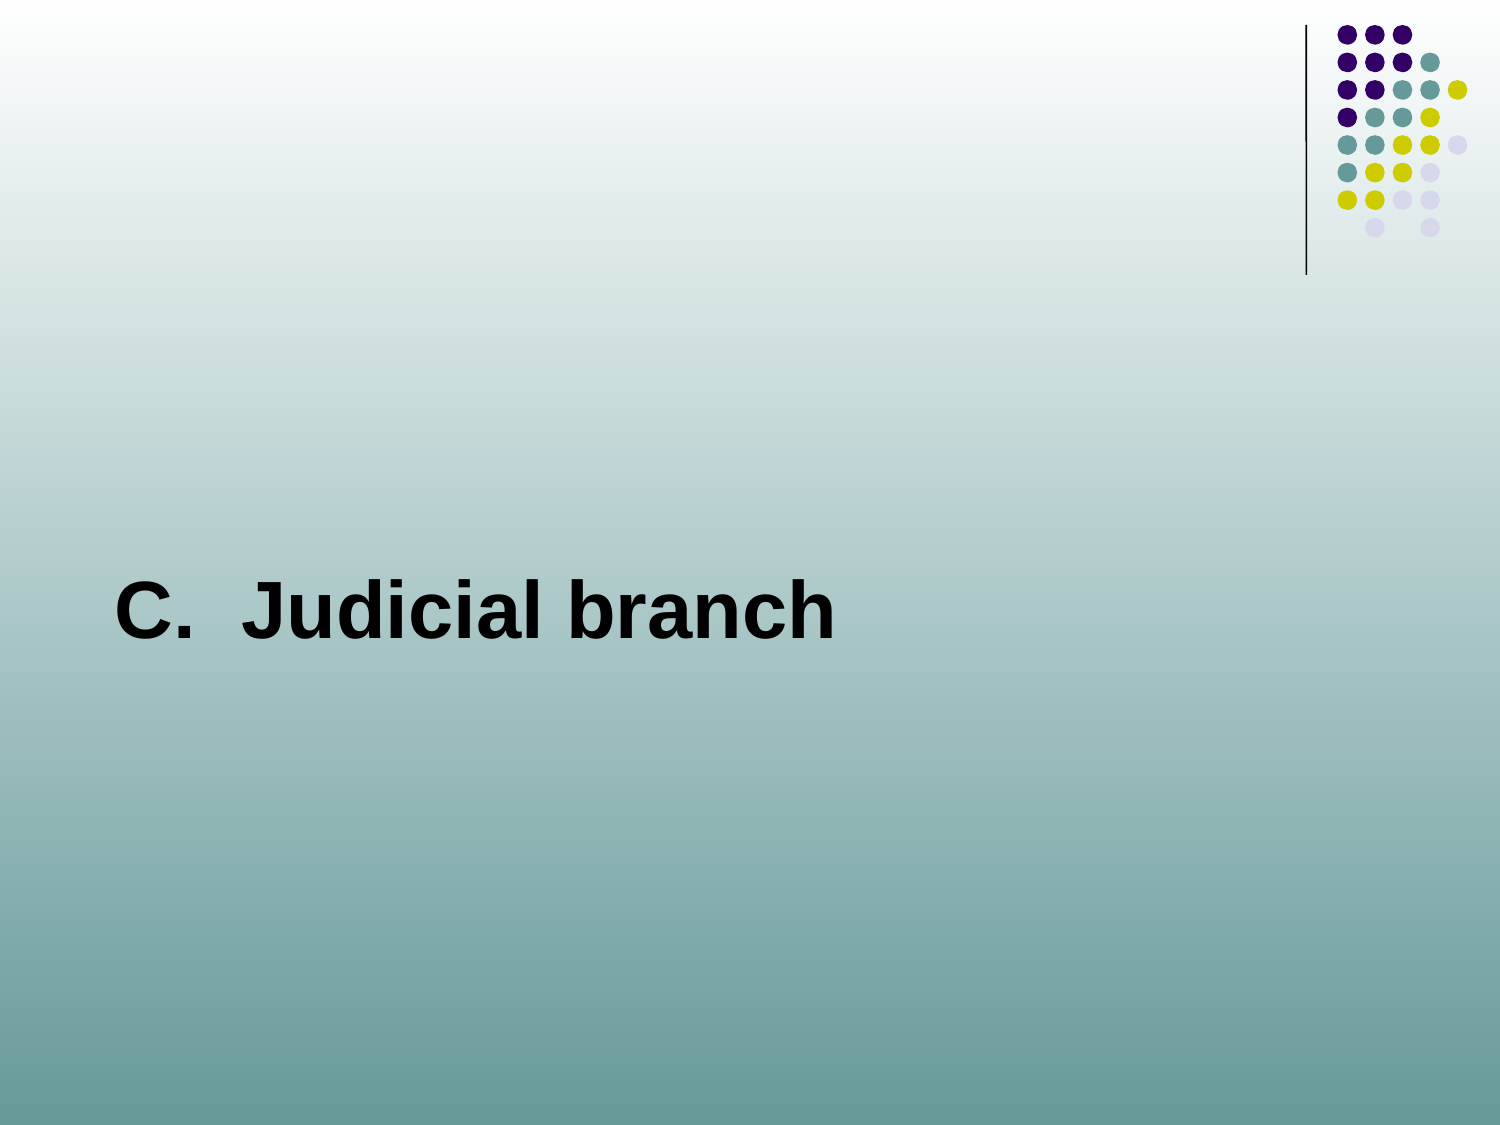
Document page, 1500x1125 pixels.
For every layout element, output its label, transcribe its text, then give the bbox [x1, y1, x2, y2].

title C. Judicial branch [99, 450, 1338, 663]
